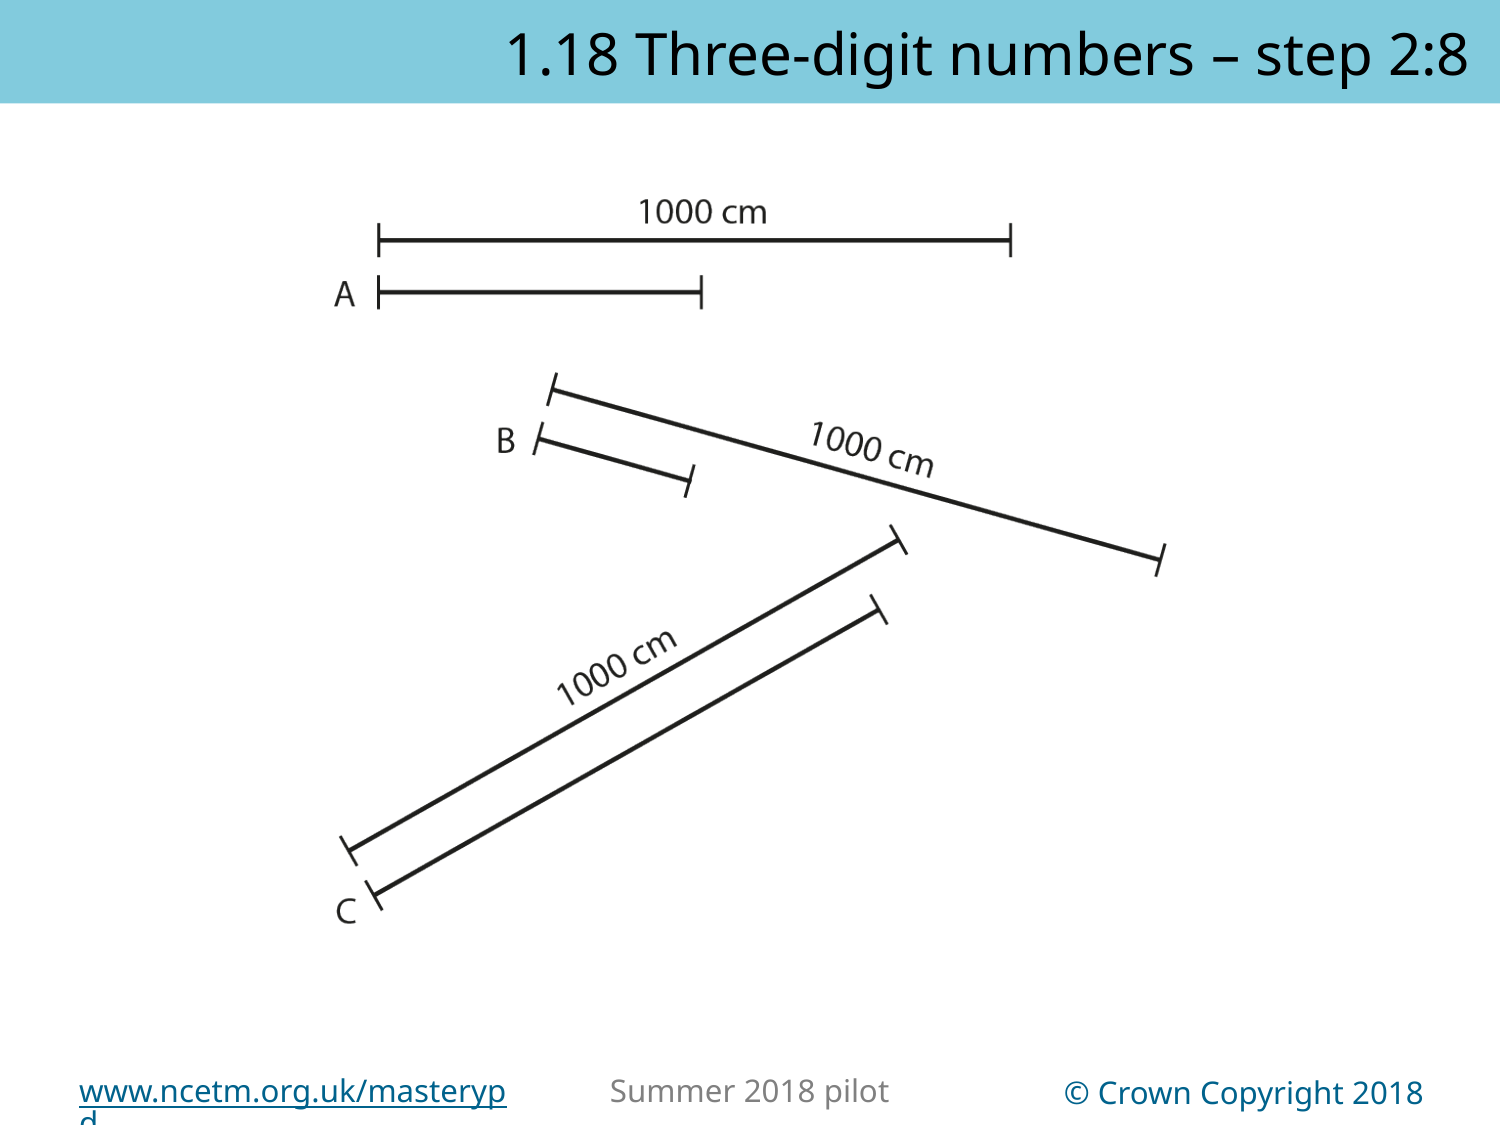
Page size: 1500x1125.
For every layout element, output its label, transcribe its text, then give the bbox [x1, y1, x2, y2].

list 1.18 Three-digit numbers – step 2:8 [0, 0, 1500, 104]
picture [332, 192, 1168, 933]
